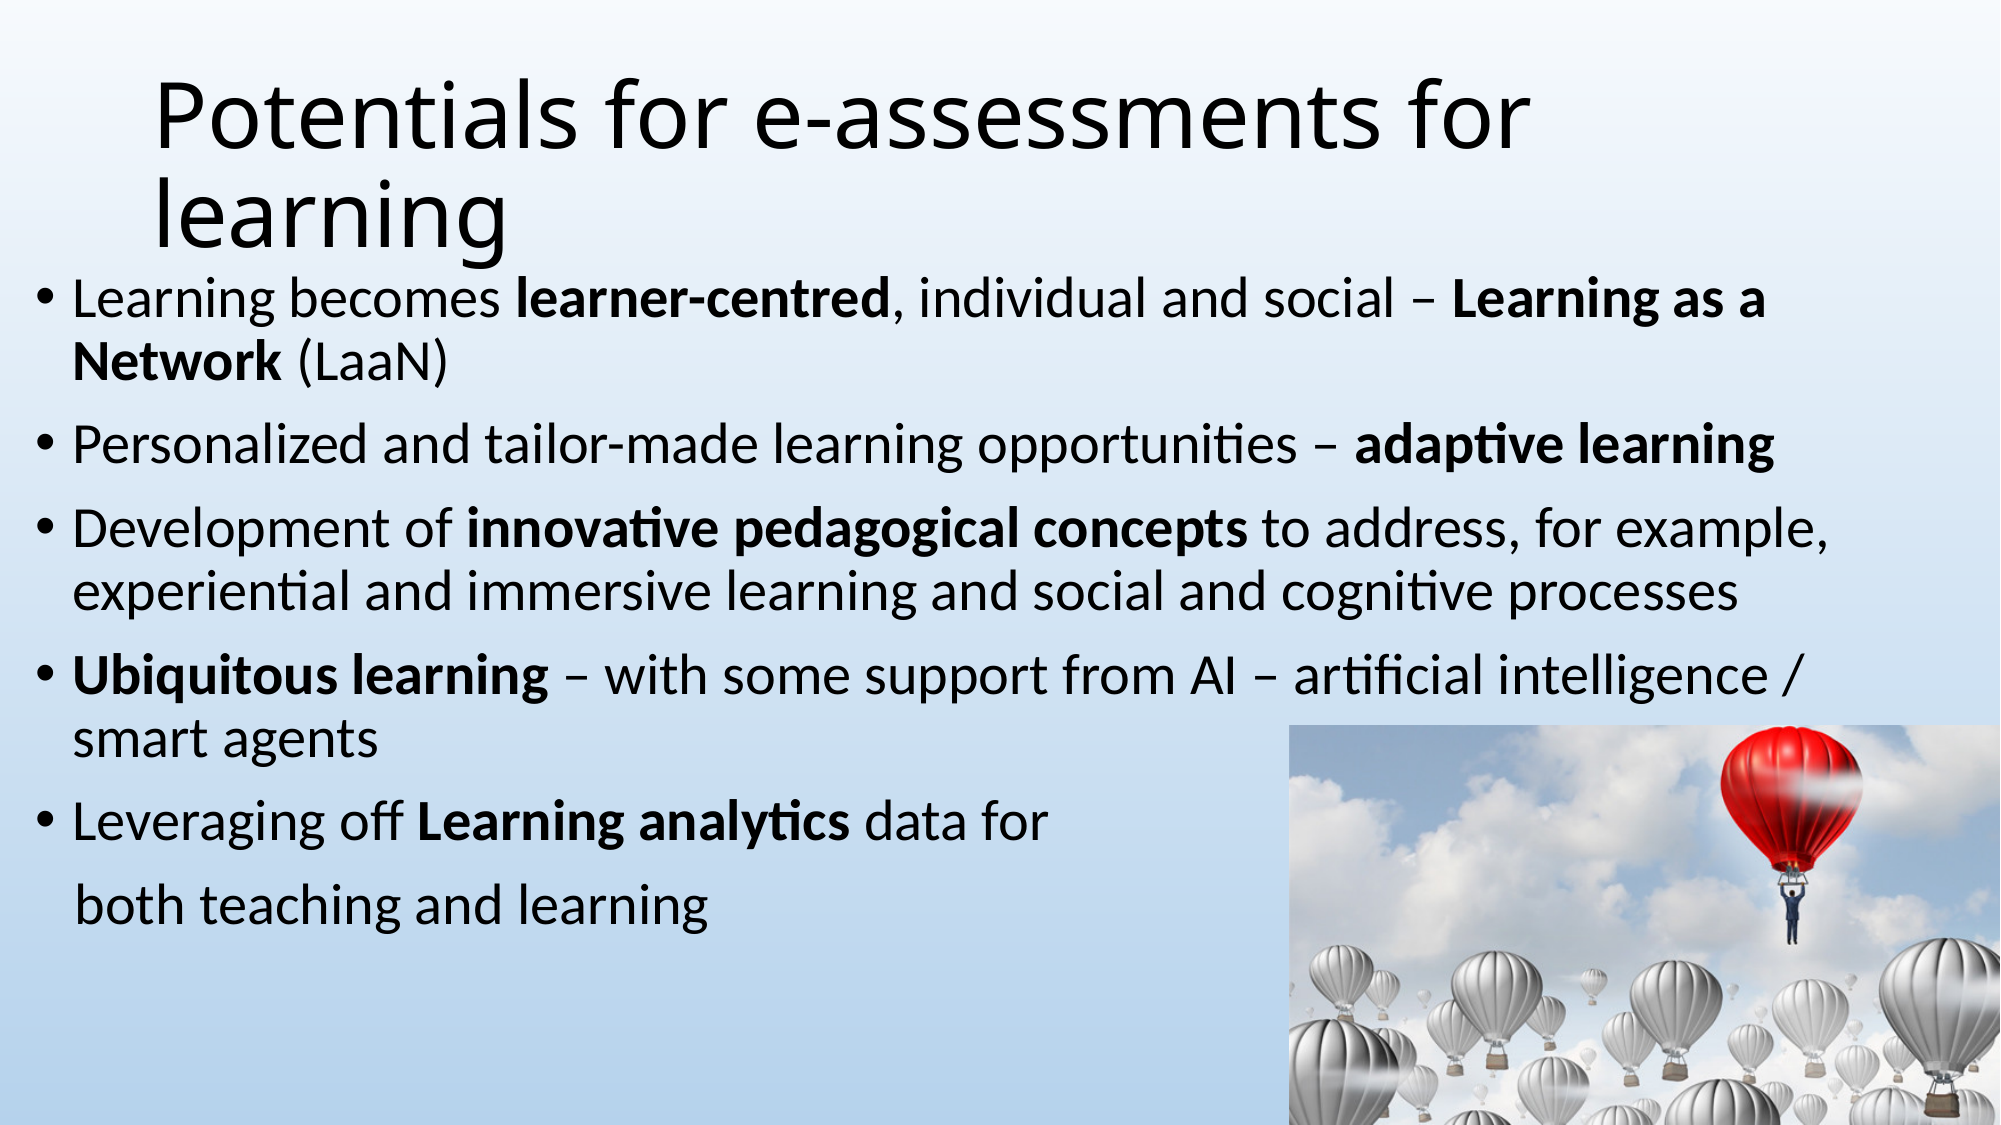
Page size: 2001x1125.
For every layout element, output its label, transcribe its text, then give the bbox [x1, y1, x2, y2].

list Learning becomes learner-centred, individual and social – Learning as a Network (LaaN) Personalized and tailor-made learning opportunities – adaptive learning Development of innovative pedagogical concepts to address, for example, experiential and immersive learning and social and cognitive processes Ubiquitous learning – with some support from AI – artificial intelligence / smart agents Leveraging off Learning analytics data for both teaching and learning [20, 259, 1863, 1038]
title Potentials for e-assessments for learning [137, 59, 1863, 259]
picture [1289, 725, 2000, 1125]
